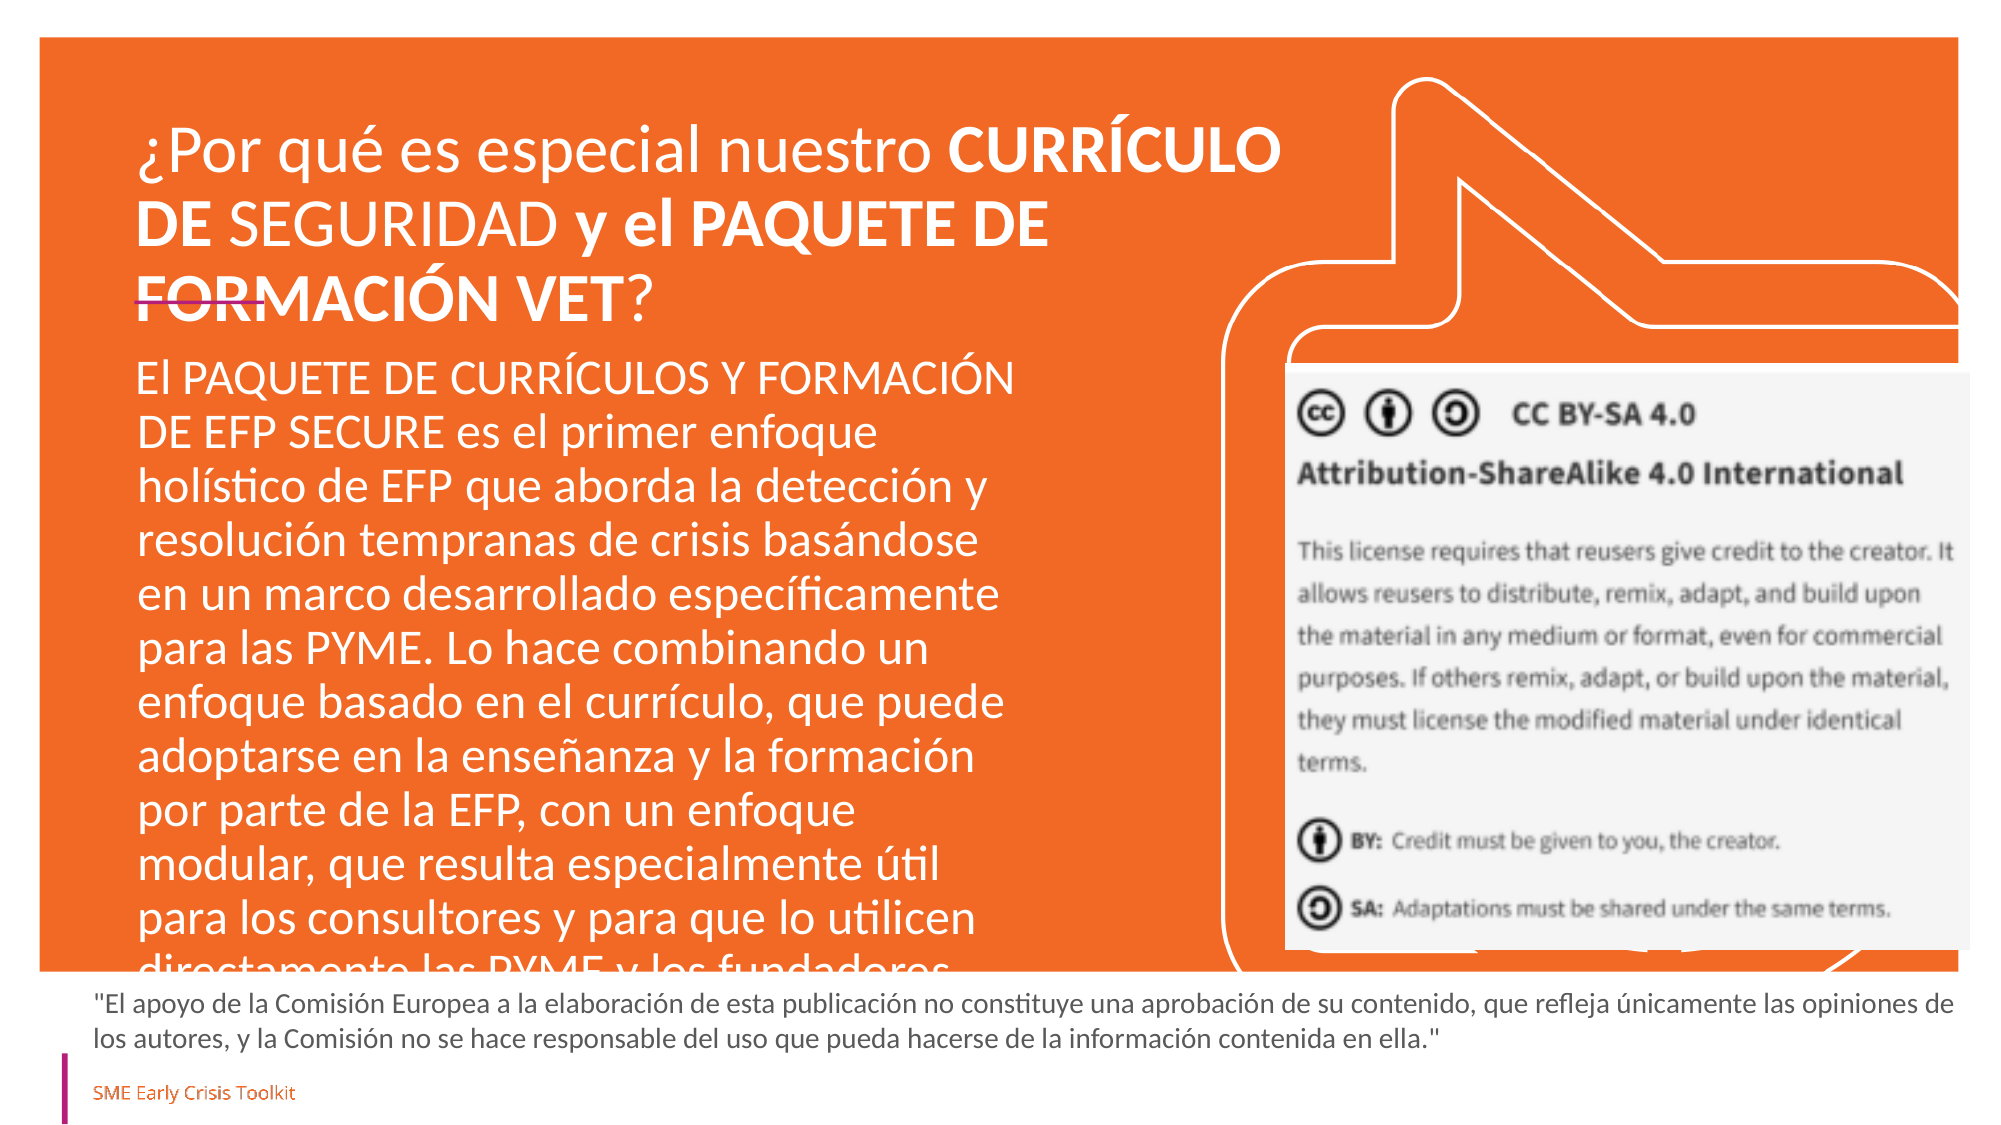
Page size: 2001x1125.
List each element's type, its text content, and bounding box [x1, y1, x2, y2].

picture [1063, 34, 2001, 992]
text_box [133, 300, 265, 305]
list El PAQUETE DE CURRÍCULOS Y FORMACIÓN DE EFP SECURE es el primer enfoque holístico de EFP que aborda la detección y resolución tempranas de crisis basándose en un marco desarrollado específicamente para las PYME. Lo hace combinando un enfoque basado en el currículo, que puede adoptarse en la enseñanza y la formación por parte de la EFP, con un enfoque modular, que resulta especialmente útil para los consultores y para que lo utilicen directamente las PYME y los fundadores. [120, 344, 1050, 923]
list ¿Por qué es especial nuestro CURRÍCULO DE SEGURIDAD y el PAQUETE DE FORMACIÓN VET? [120, 105, 1063, 344]
text_box "El apoyo de la Comisión Europea a la elaboración de esta publicación no constituye una aprobación de su contenido, que refleja únicamente las opiniones de los autores, y la Comisión no se hace responsable del uso que pueda hacerse de la información contenida en ella." [78, 976, 1982, 1062]
picture [83, 1080, 295, 1104]
